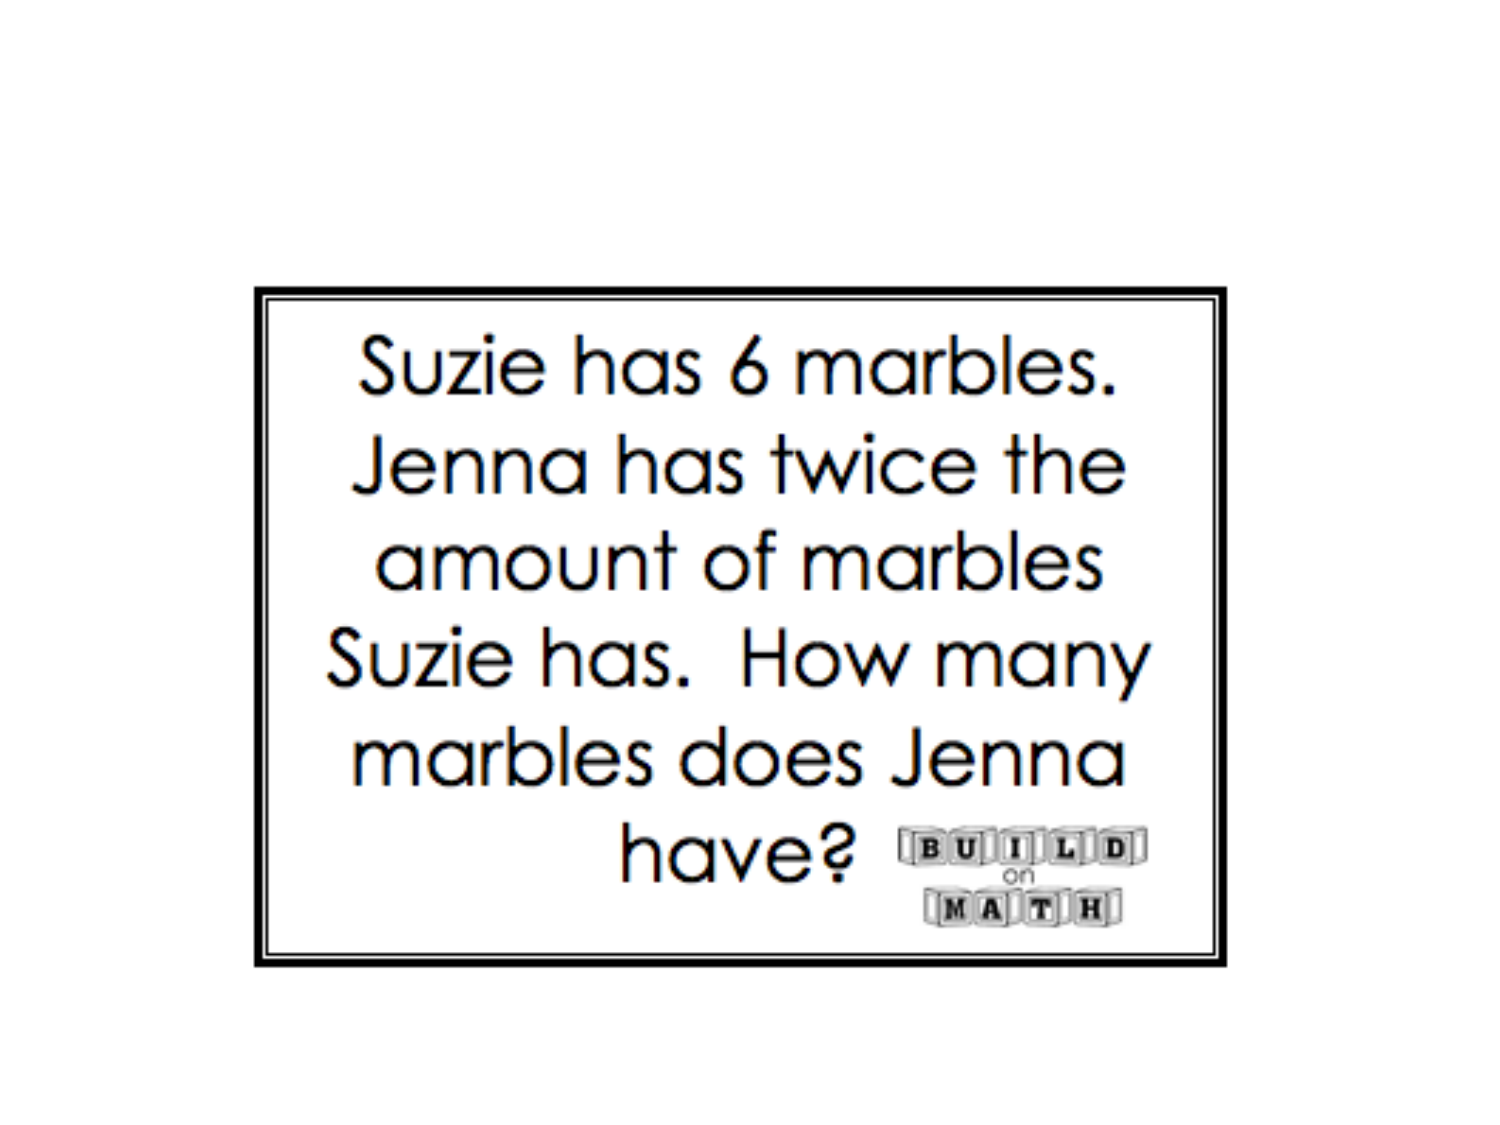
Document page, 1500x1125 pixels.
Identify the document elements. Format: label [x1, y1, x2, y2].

list [74, 262, 1426, 1006]
